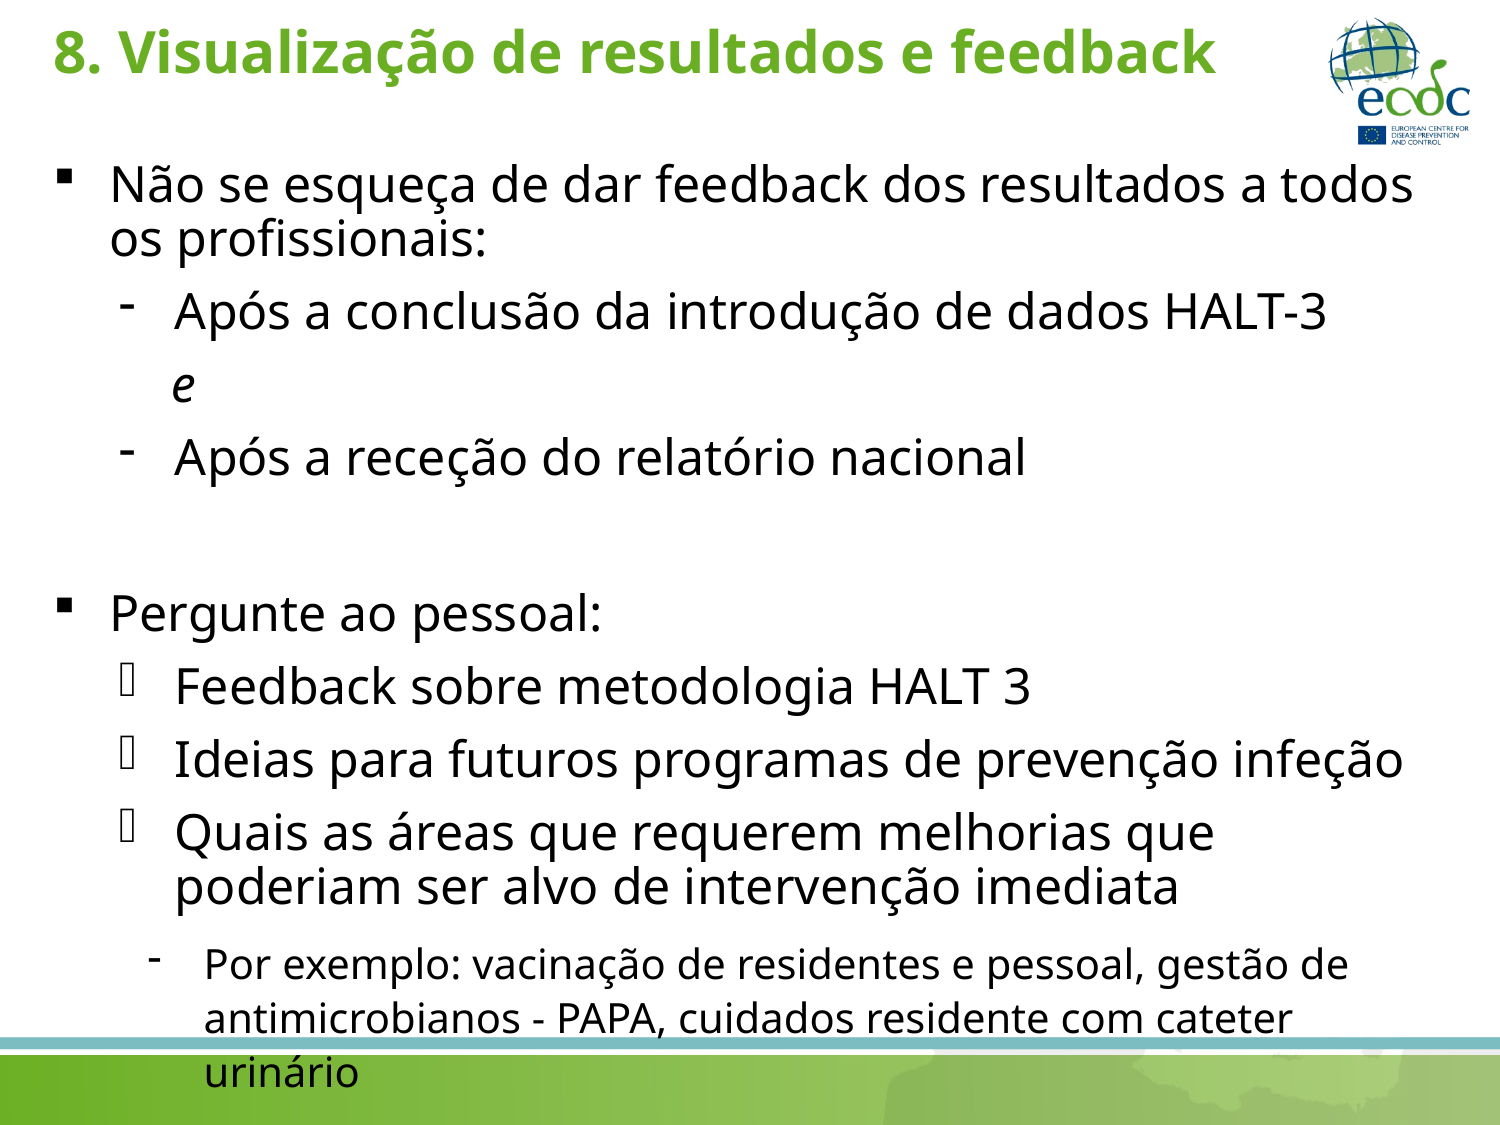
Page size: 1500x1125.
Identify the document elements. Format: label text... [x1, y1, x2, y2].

picture [0, 1037, 1500, 1125]
title 8. Visualização de resultados e feedback [53, 23, 1404, 159]
picture [1328, 17, 1473, 148]
list Não se esqueça de dar feedback dos resultados a todos os profissionais: Após a conclusão da introdução de dados HALT-3 e Após a receção do relatório nacional Pergunte ao pessoal: Feedback sobre metodologia HALT 3 Ideias para futuros programas de prevenção infeção Quais as áreas que requerem melhorias que poderiam ser alvo de intervenção imediata Por exemplo: vacinação de residentes e pessoal, gestão de antimicrobianos - PAPA, cuidados residente com cateter urinário [53, 158, 1452, 1024]
